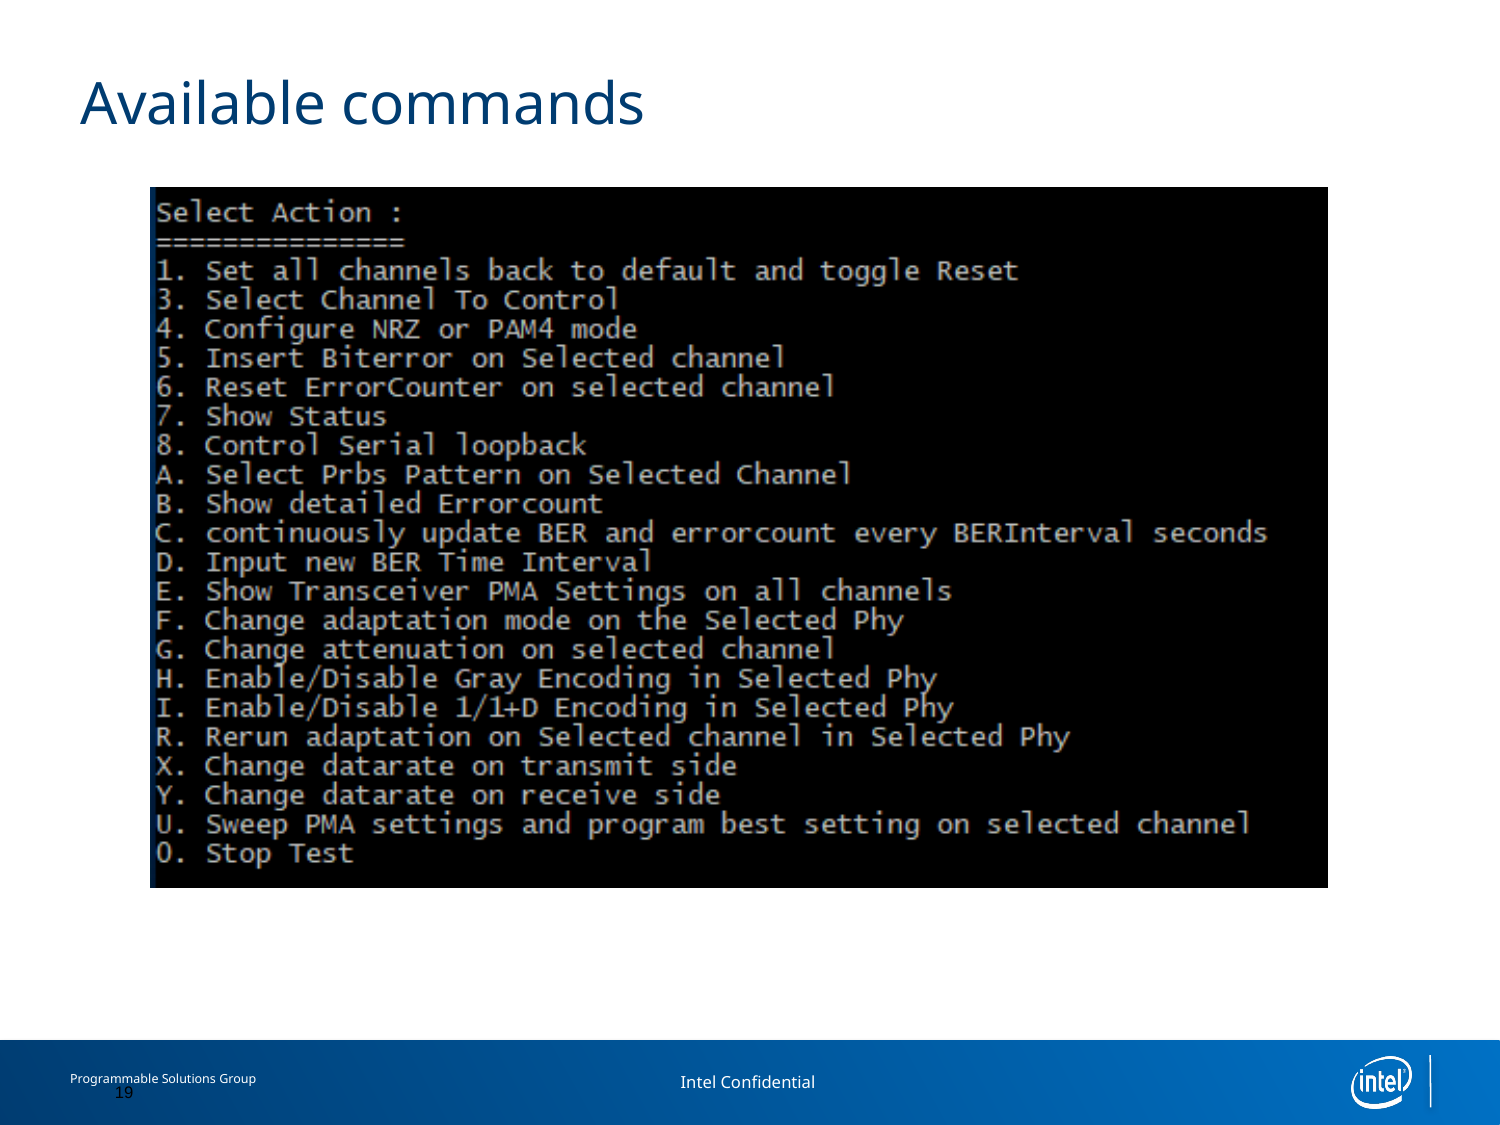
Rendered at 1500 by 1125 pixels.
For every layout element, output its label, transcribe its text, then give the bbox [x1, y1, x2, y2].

picture [149, 187, 1328, 888]
title Available commands [80, 65, 1442, 194]
slide_number 19 [19, 1069, 134, 1116]
picture [1351, 1056, 1412, 1109]
